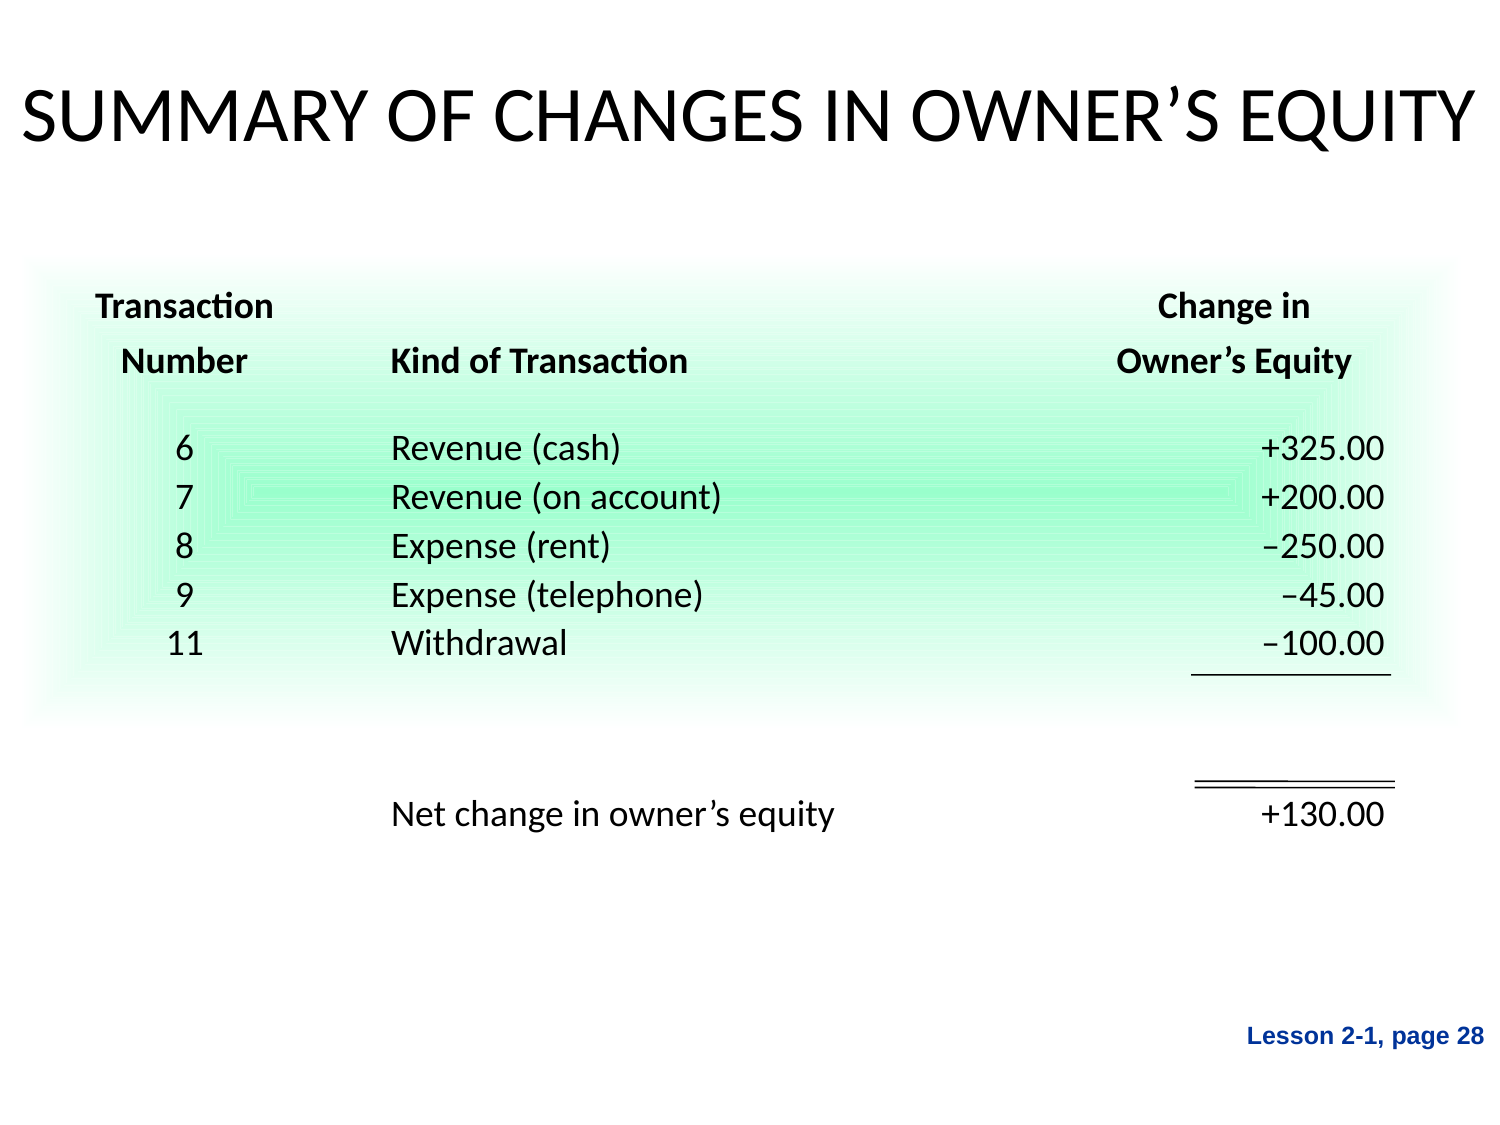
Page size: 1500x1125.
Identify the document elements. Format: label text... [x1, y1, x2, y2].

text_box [1194, 780, 1396, 788]
title SUMMARY OF CHANGES IN OWNER’S EQUITY [0, 45, 1500, 175]
text_box 6 Revenue (cash) +325.00 7 Revenue (on account) +200.00 8 Expense (rent) –250.00 9 Expense (telephone) –45.00 11 Withdrawal –100.00 [19, 415, 1400, 671]
text_box Transaction Change in Number Kind of Transaction Owner’s Equity [19, 252, 1463, 730]
text_box Lesson 2-1, page 28 [1232, 1012, 1500, 1058]
text_box Net change in owner’s equity +130.00 [19, 760, 1400, 846]
